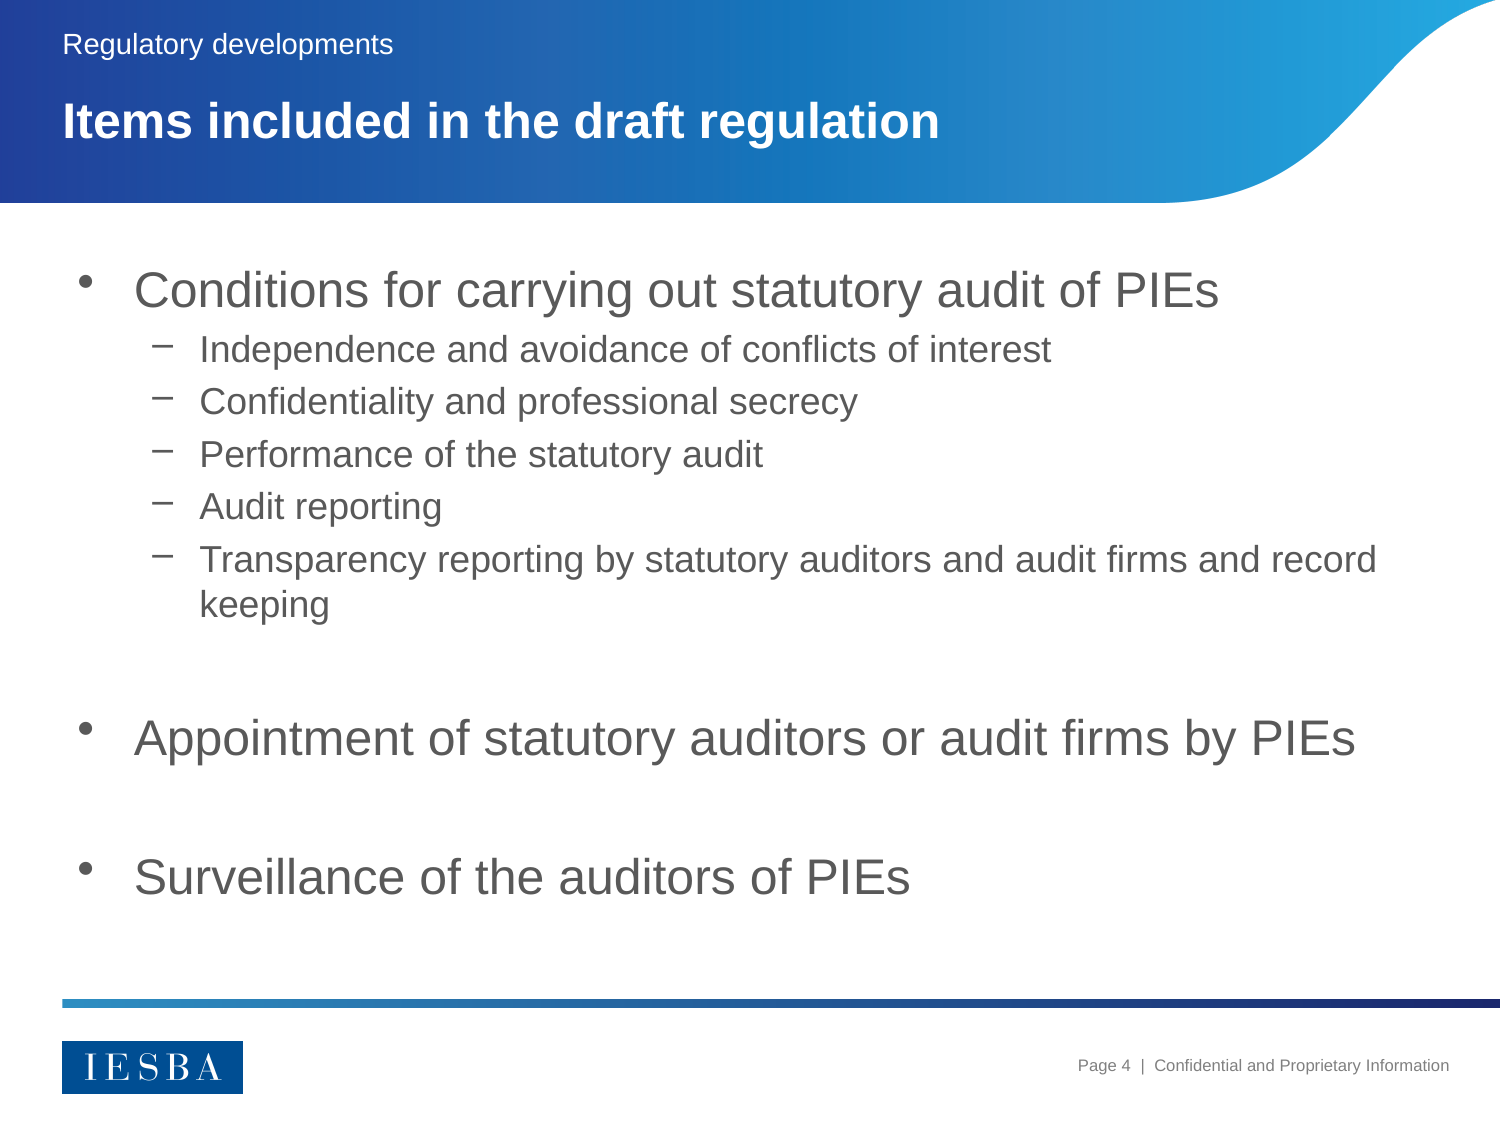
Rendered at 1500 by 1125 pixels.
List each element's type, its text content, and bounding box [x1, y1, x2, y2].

subtitle Regulatory developments [62, 24, 500, 63]
picture [62, 1041, 243, 1094]
picture [0, 0, 1497, 203]
title Items included in the draft regulation [62, 75, 1300, 163]
list Conditions for carrying out statutory audit of PIEs Independence and avoidance of conflicts of interest Confidentiality and professional secrecy Performance of the statutory audit Audit reporting Transparency reporting by statutory auditors and audit firms and record keeping Appointment of statutory auditors or audit firms by PIEs Surveillance of the auditors of PIEs [62, 249, 1450, 925]
